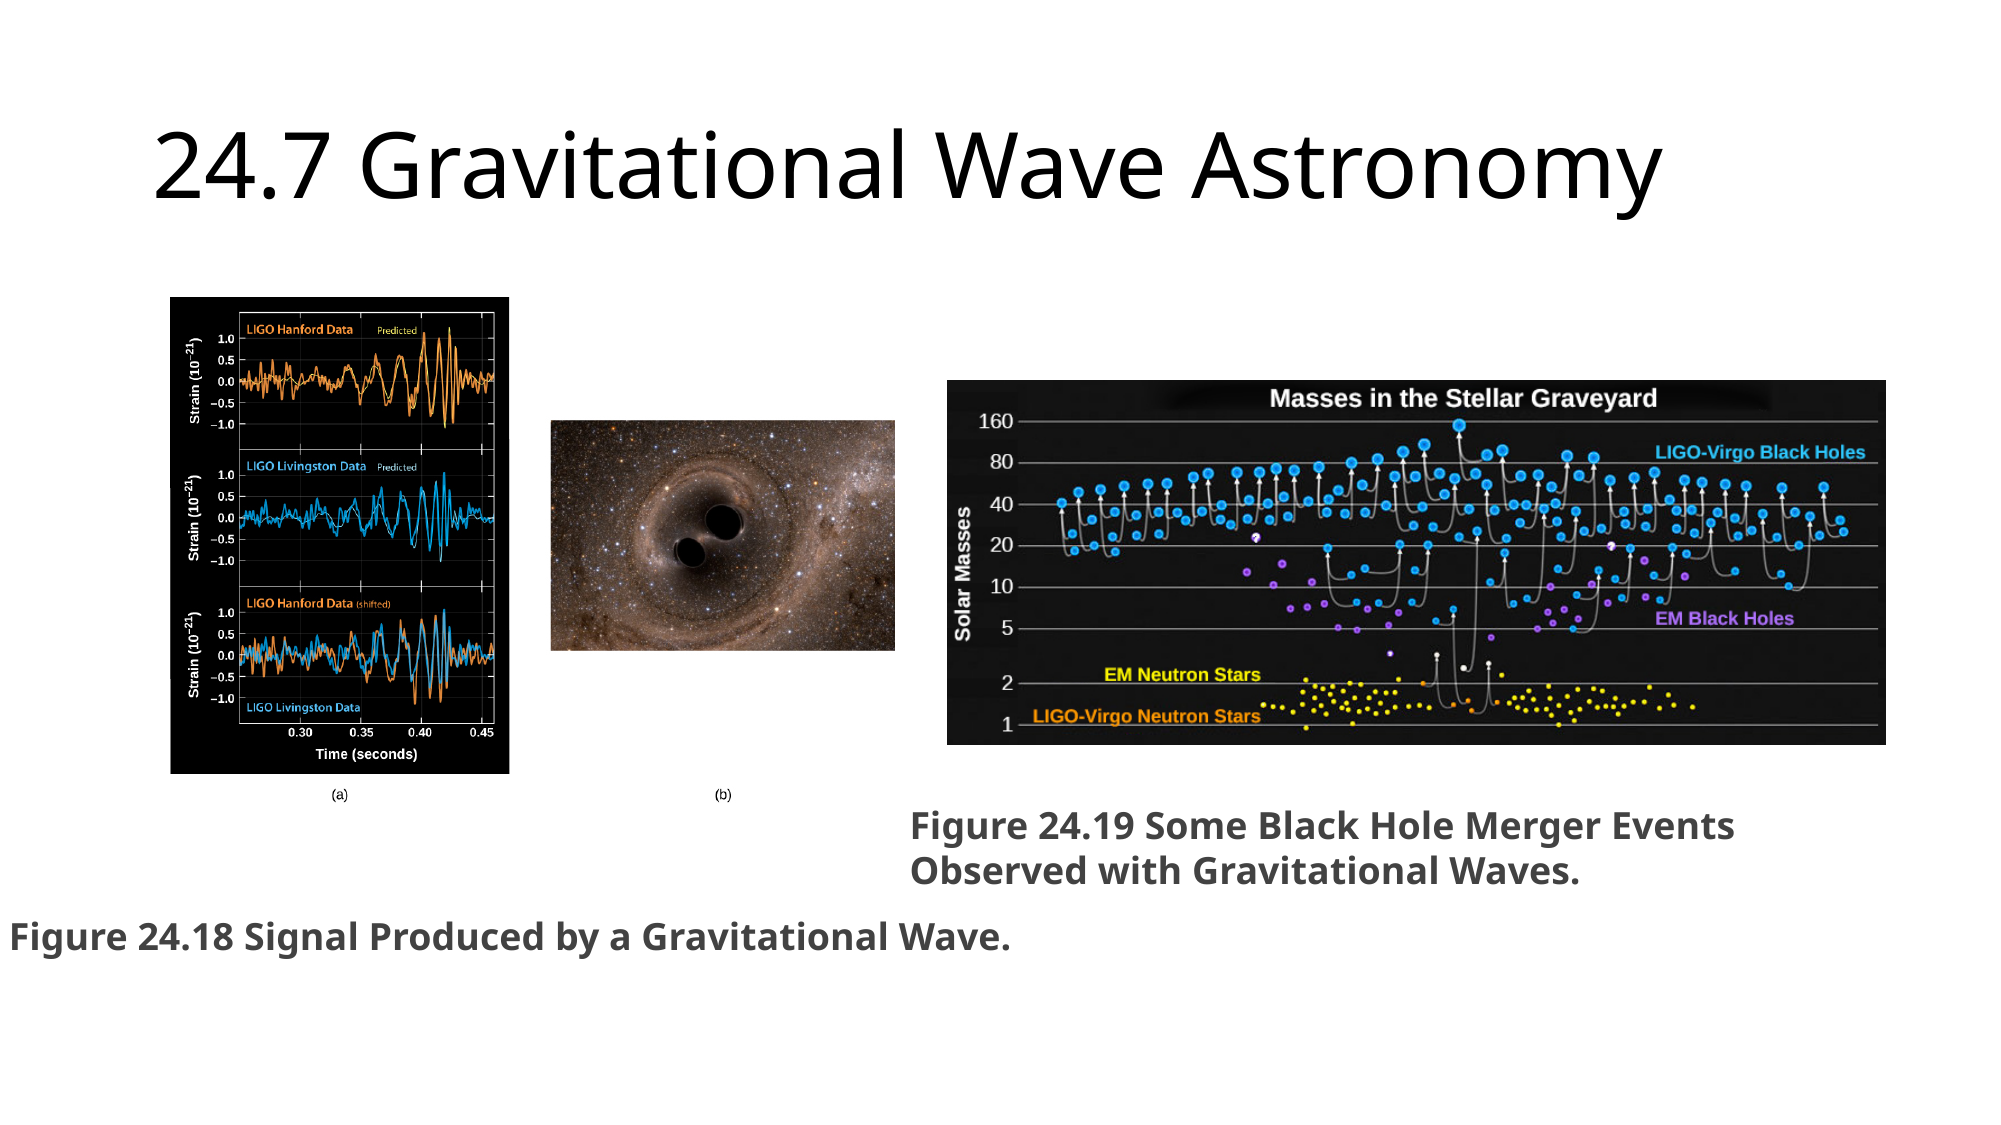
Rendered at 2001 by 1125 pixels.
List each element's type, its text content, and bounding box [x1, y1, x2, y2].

text_box Figure 24.18 Signal Produced by a Gravitational Wave. [0, 905, 1027, 966]
picture [947, 380, 1886, 745]
picture [169, 297, 895, 803]
title 24.7 Gravitational Wave Astronomy [137, 59, 1863, 278]
text_box Figure 24.19 Some Black Hole Merger Events Observed with Gravitational Waves. [894, 794, 1895, 900]
